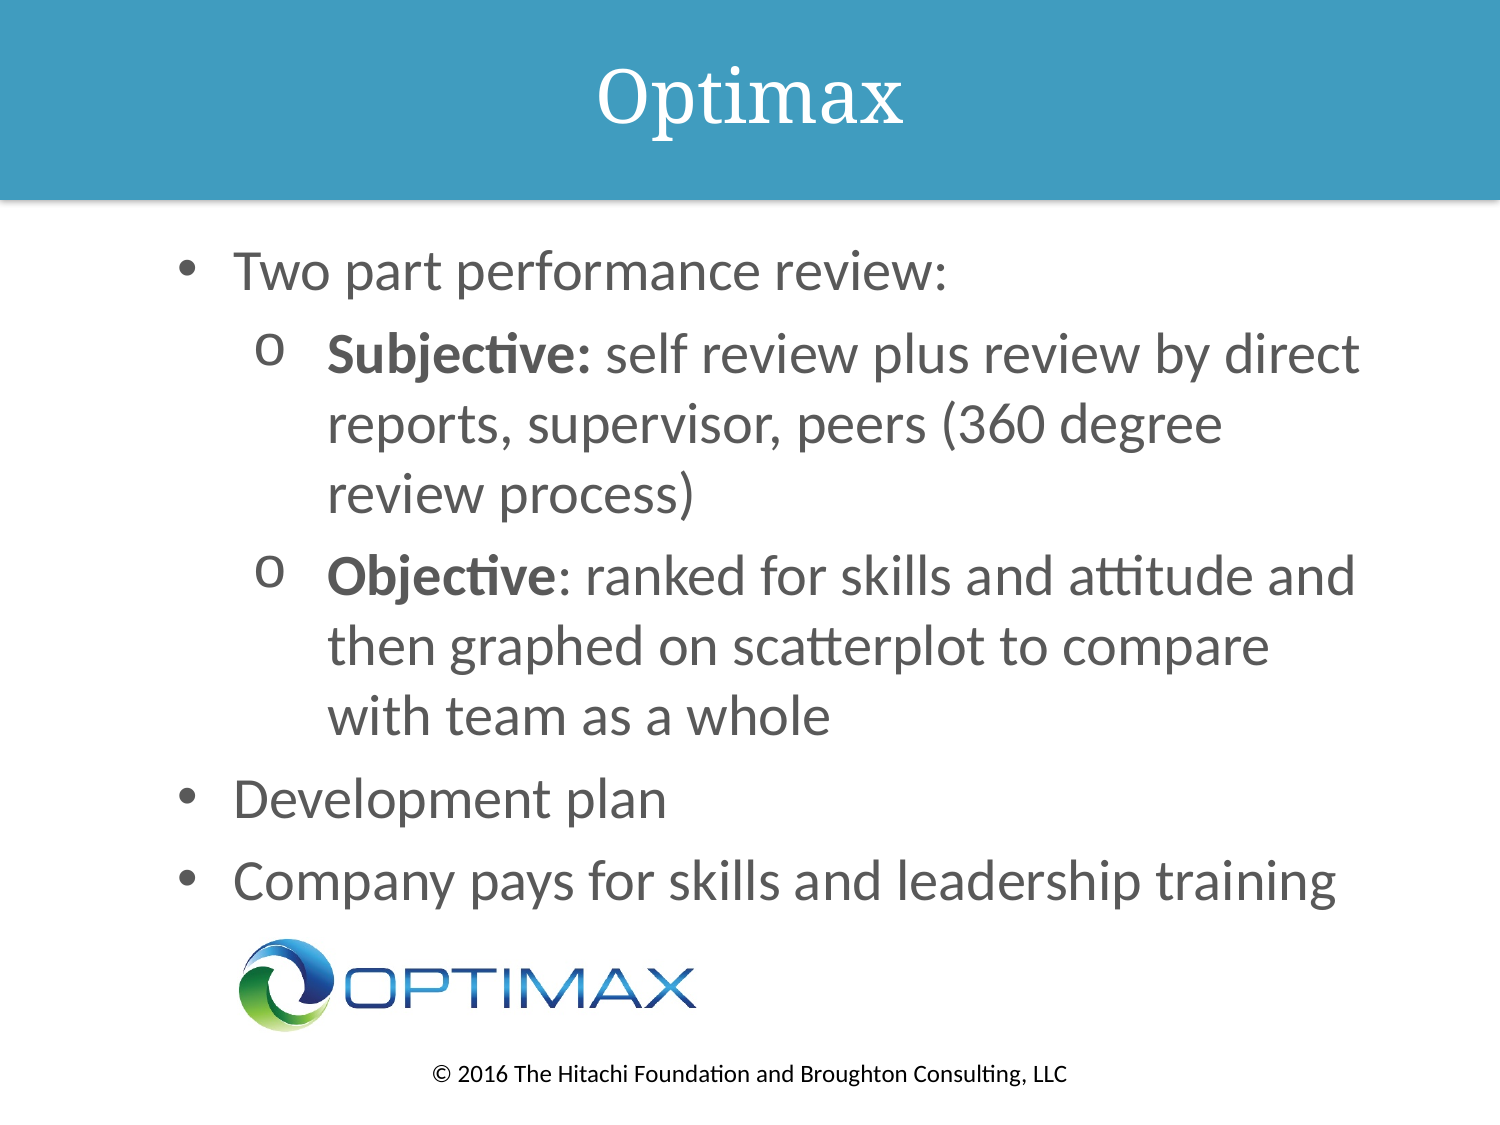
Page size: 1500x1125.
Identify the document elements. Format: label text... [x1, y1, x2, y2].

text_box Two part performance review: Subjective: self review plus review by direct reports, supervisor, peers (360 degree review process) Objective: ranked for skills and attitude and then graphed on scatterplot to compare with team as a whole Development plan Company pays for skills and leadership training [87, 224, 1400, 920]
picture [237, 937, 698, 1033]
title Optimax [112, 24, 1388, 163]
